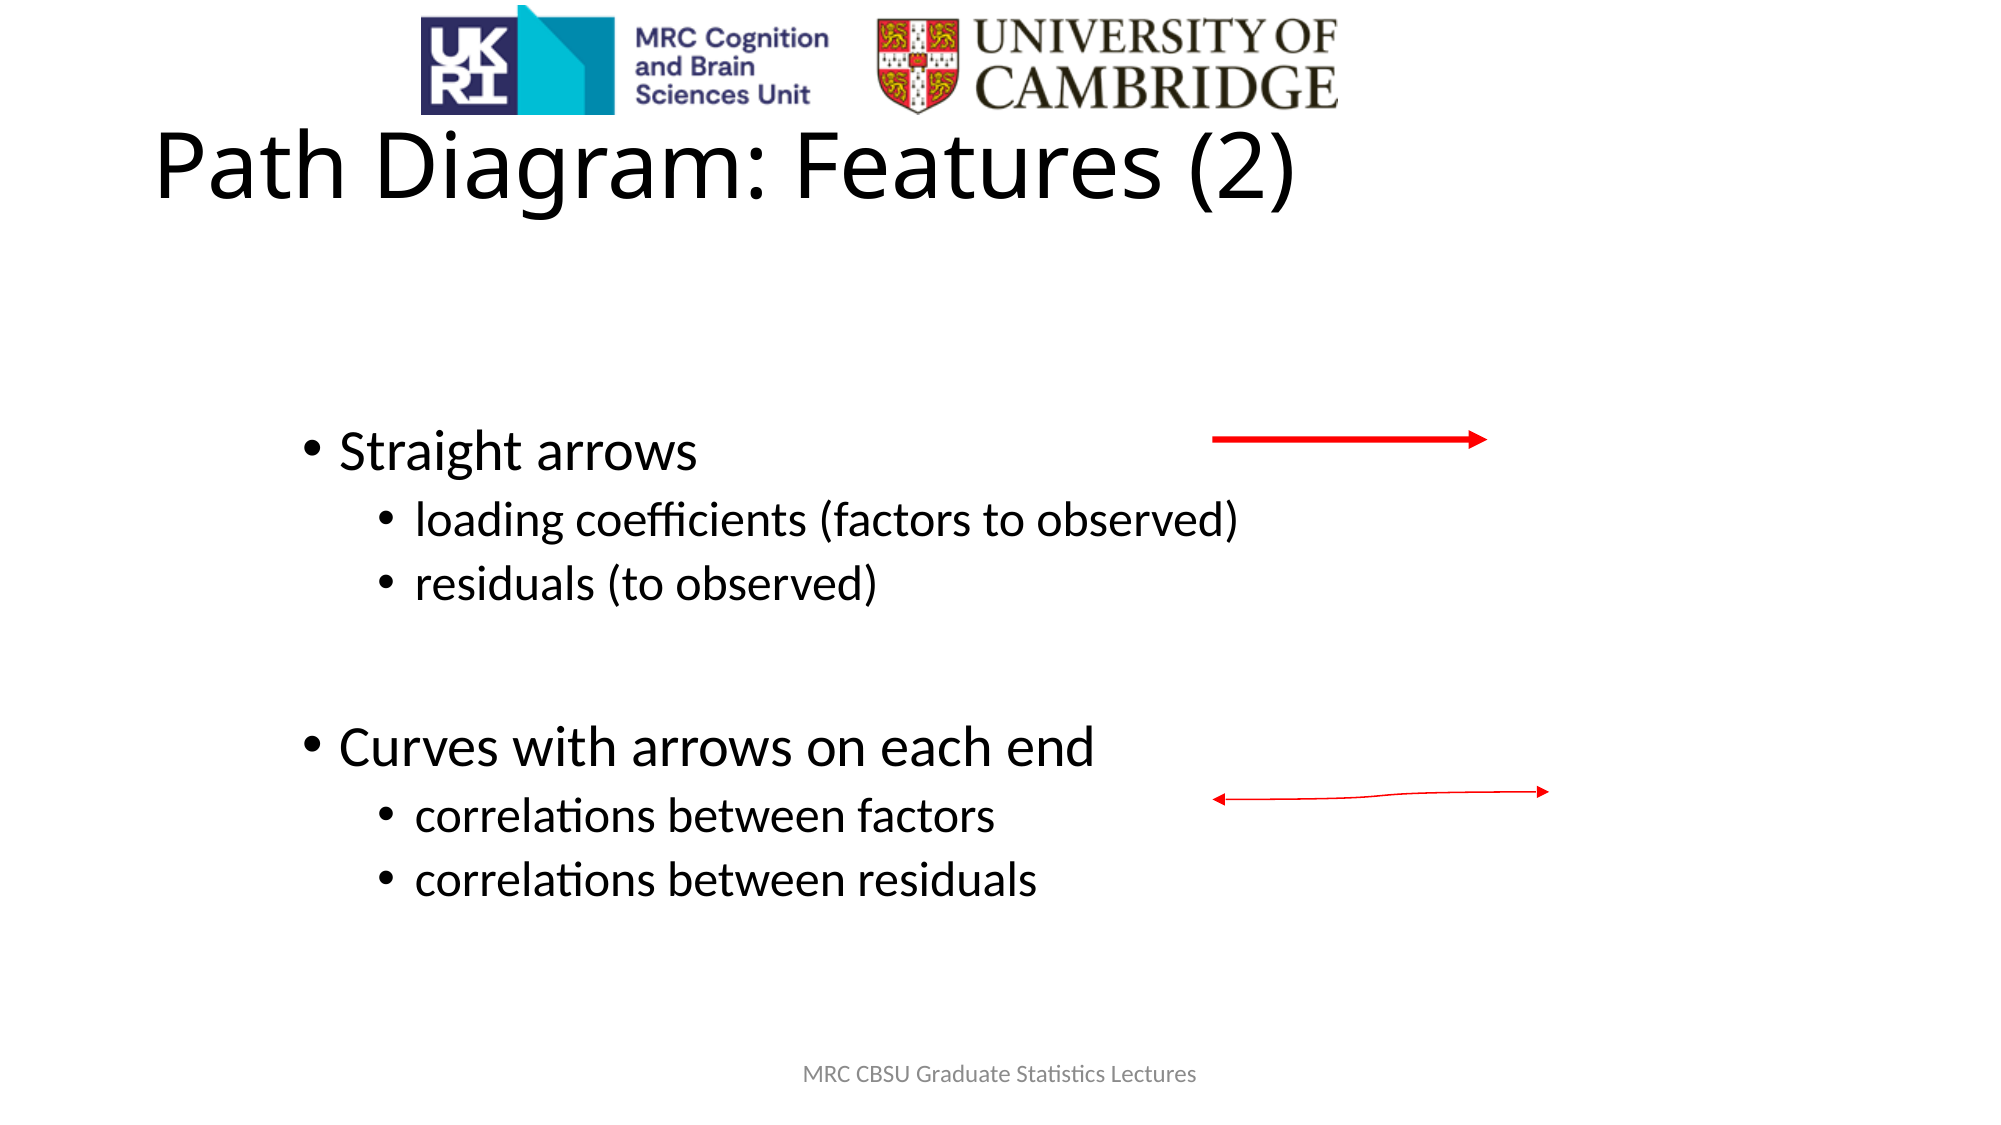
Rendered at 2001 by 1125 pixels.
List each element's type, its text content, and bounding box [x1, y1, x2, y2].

list Straight arrows loading coefficients (factors to observed) residuals (to observed) Curves with arrows on each end correlations between factors correlations between residuals [287, 237, 1638, 1013]
picture [421, 5, 1338, 59]
footer MRC CBSU Graduate Statistics Lectures [662, 1042, 1338, 1103]
title Path Diagram: Features (2) [137, 59, 1863, 278]
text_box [1377, 627, 1385, 964]
text_box [1212, 433, 1488, 446]
